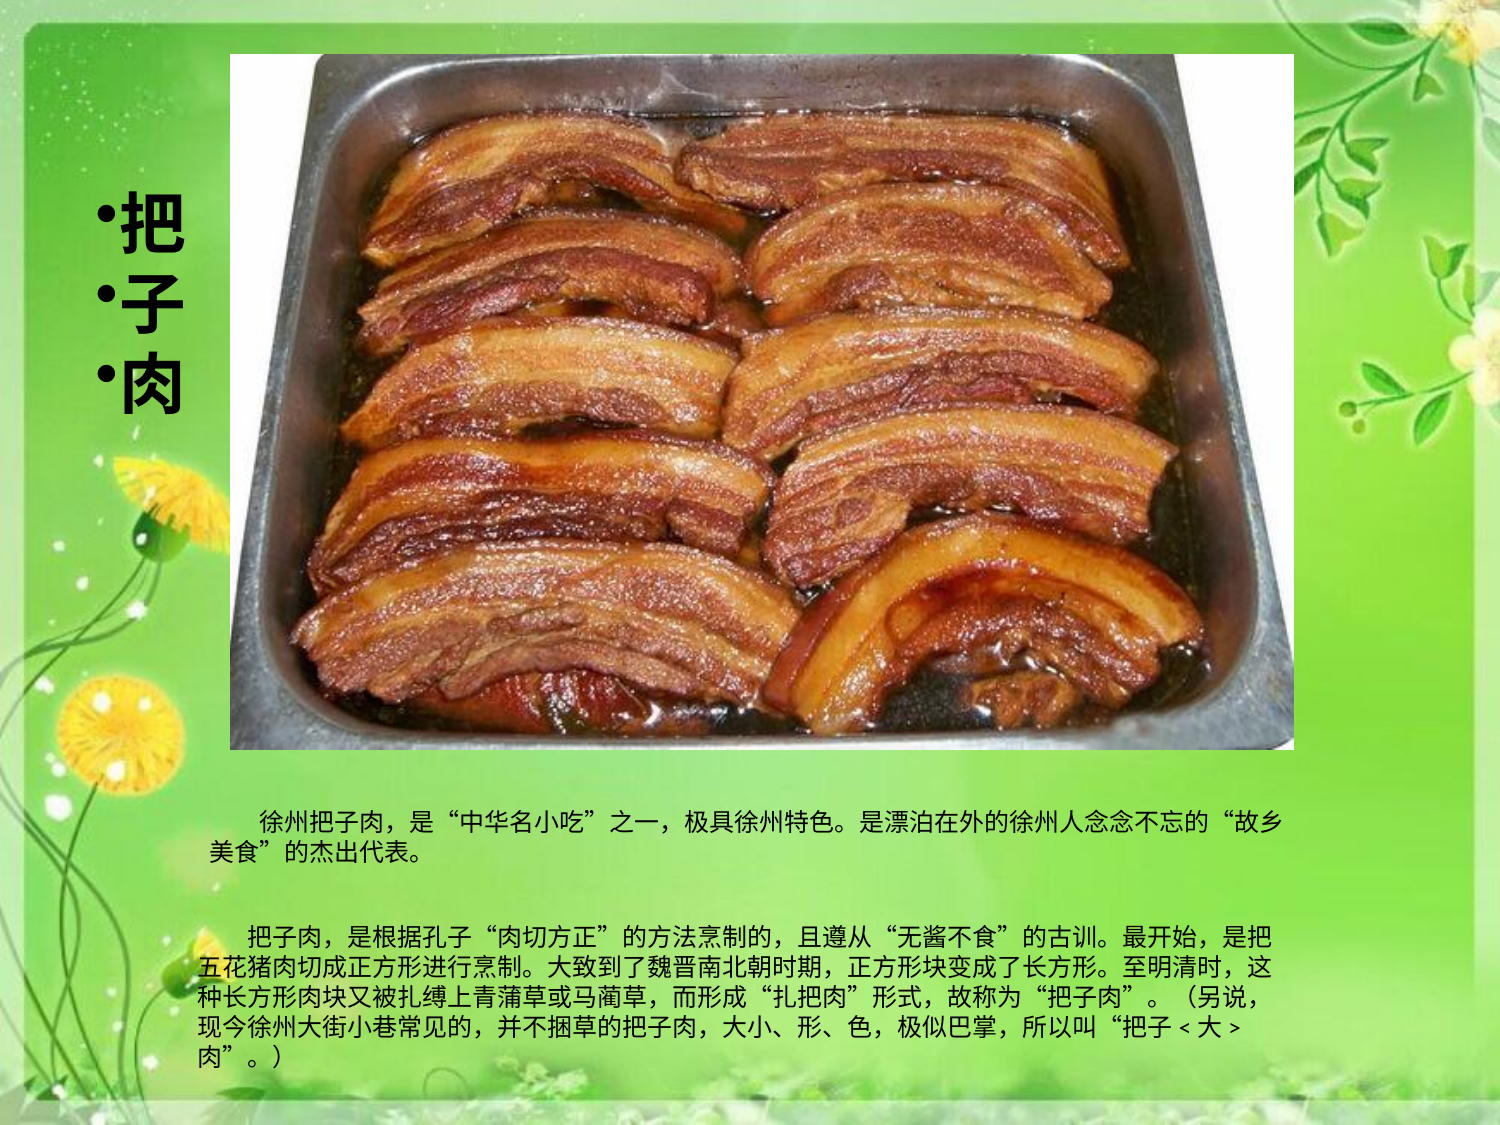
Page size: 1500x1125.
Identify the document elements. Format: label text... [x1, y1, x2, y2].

text_box 把 子 肉 [30, 173, 201, 429]
text_box 徐州把子肉，是“中华名小吃”之一，极具徐州特色。是漂泊在外的徐州人念念不忘的“故乡美食”的杰出代表。 [194, 798, 1317, 874]
picture [0, 0, 1500, 1125]
text_box 把子肉，是根据孔子“肉切方正”的方法烹制的，且遵从“无酱不食”的古训。最开始，是把五花猪肉切成正方形进行烹制。大致到了魏晋南北朝时期，正方形块变成了长方形。至明清时，这种长方形肉块又被扎缚上青蒲草或马蔺草，而形成“扎把肉”形式，故称为“把子肉”。（另说，现今徐州大街小巷常见的，并不捆草的把子肉，大小、形、色，极似巴掌，所以叫“把子<大>肉”。） [182, 913, 1306, 1079]
